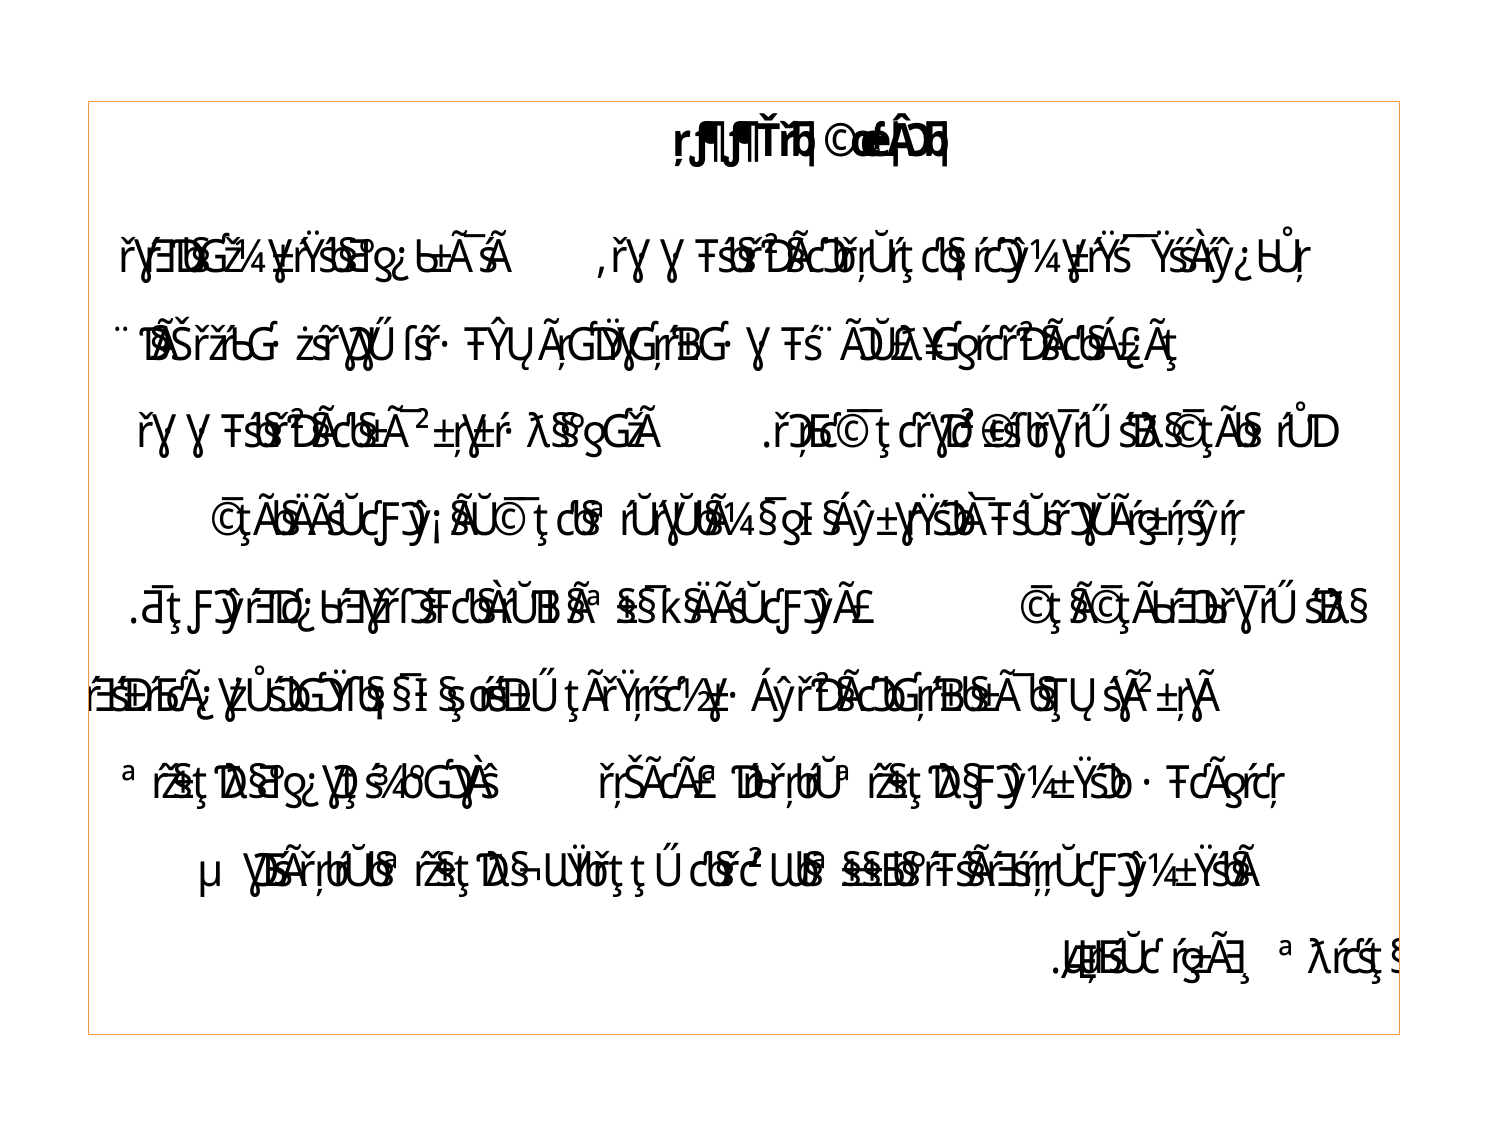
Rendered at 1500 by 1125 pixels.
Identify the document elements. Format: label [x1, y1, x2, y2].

picture [88, 101, 1400, 1036]
